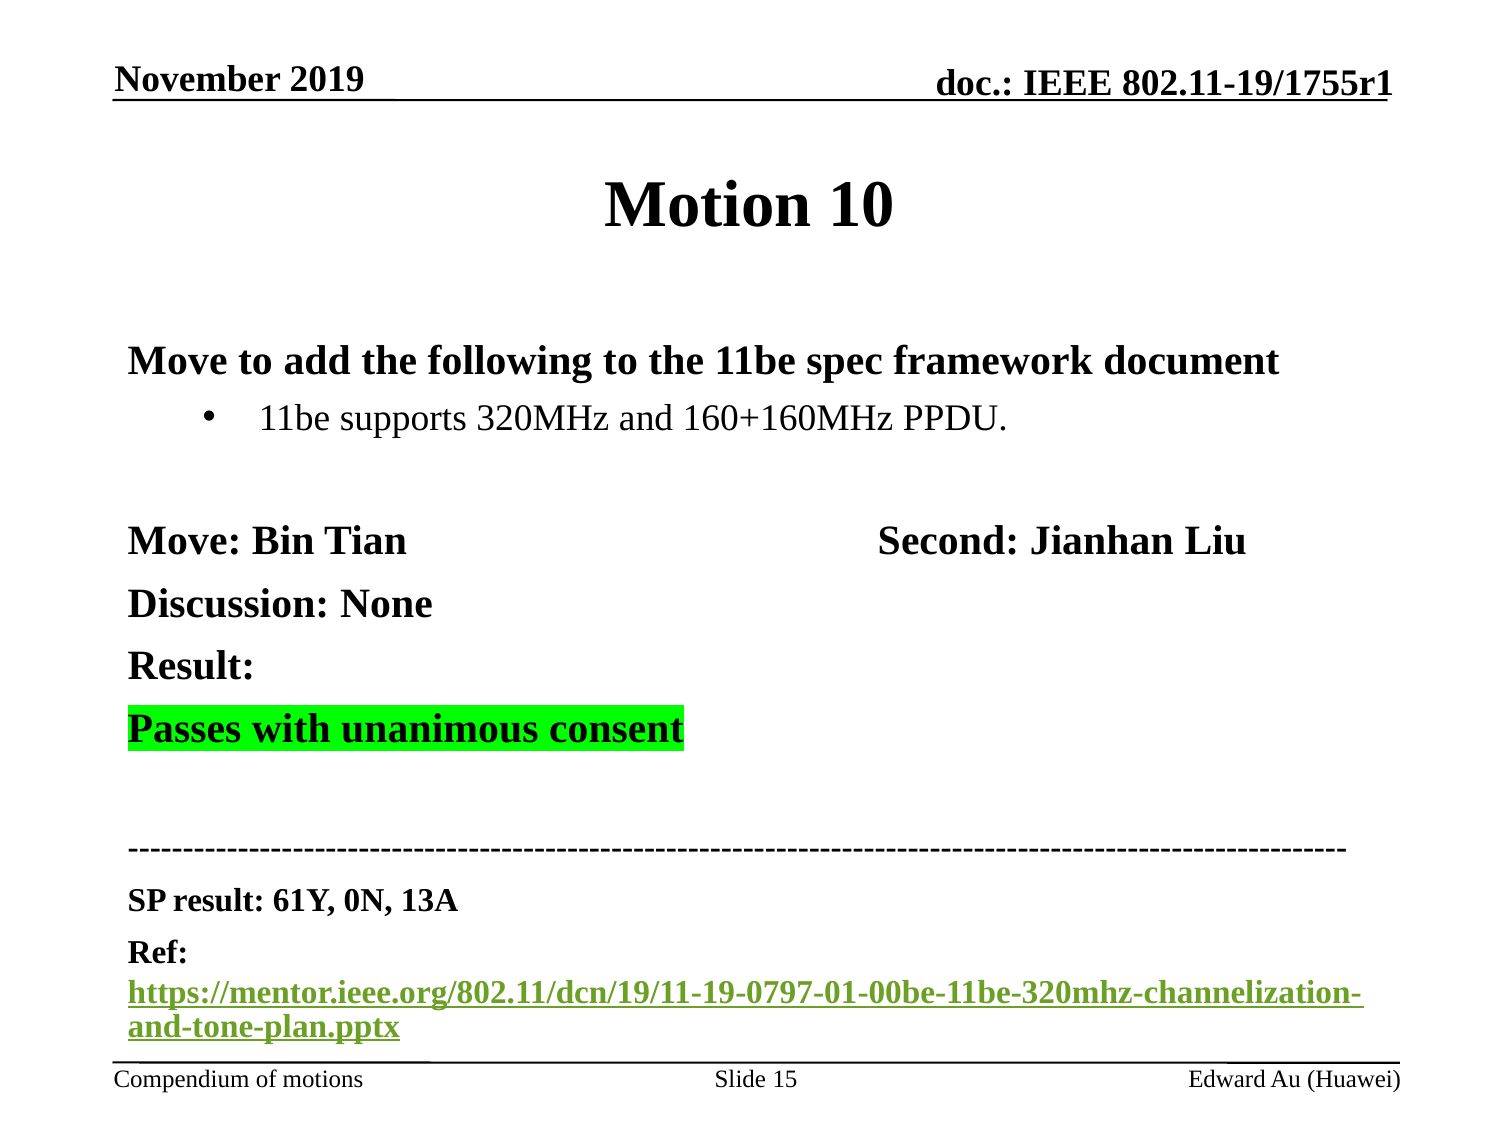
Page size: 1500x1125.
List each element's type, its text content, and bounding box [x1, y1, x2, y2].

slide_number Slide 15 [712, 1061, 800, 1123]
footer Edward Au (Huawei) [878, 1061, 1402, 1093]
list Move to add the following to the 11be spec framework document 11be supports 320MHz and 160+160MHz PPDU. Move: Bin Tian Second: Jianhan Liu Discussion: None Result: Passes with unanimous consent --------------------------------------------------------------------------------------------------------------- SP result: 61Y, 0N, 13A Ref: https://mentor.ieee.org/802.11/dcn/19/11-19-0797-01-00be-11be-320mhz-channelization-and-tone-plan.pptx [112, 324, 1388, 1051]
title Motion 10 [112, 112, 1388, 288]
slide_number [114, 54, 423, 100]
